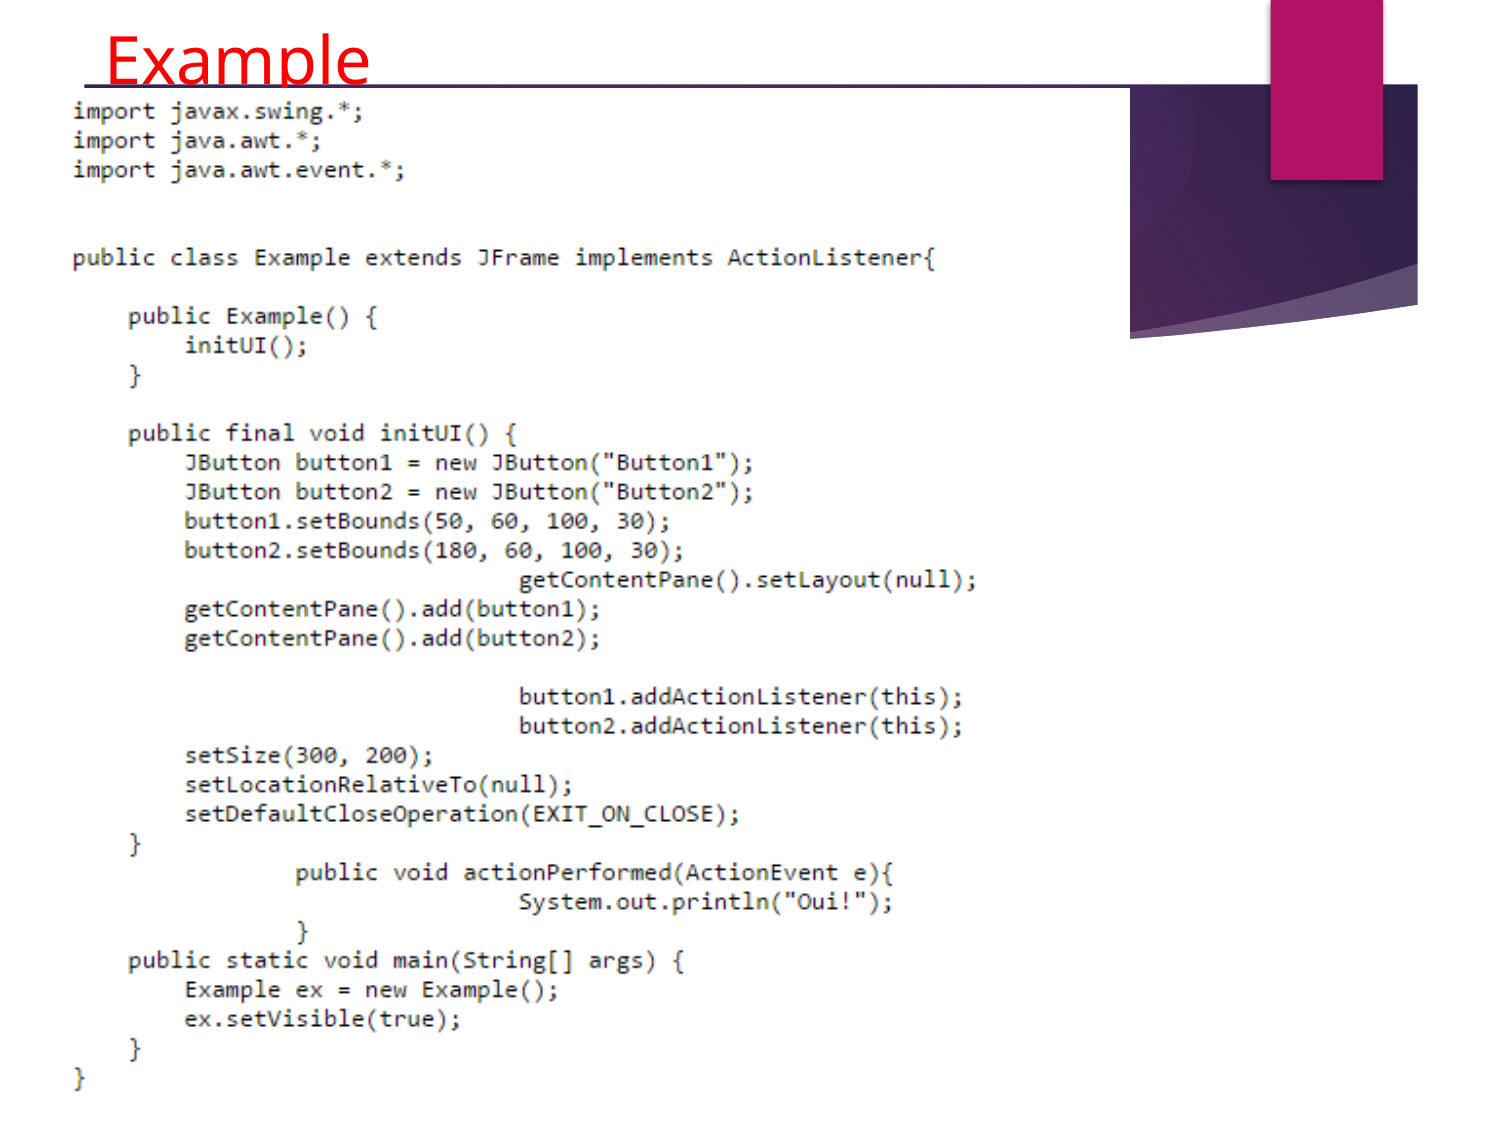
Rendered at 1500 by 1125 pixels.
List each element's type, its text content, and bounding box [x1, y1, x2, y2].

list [59, 88, 1130, 1105]
title Example [89, 0, 1130, 88]
